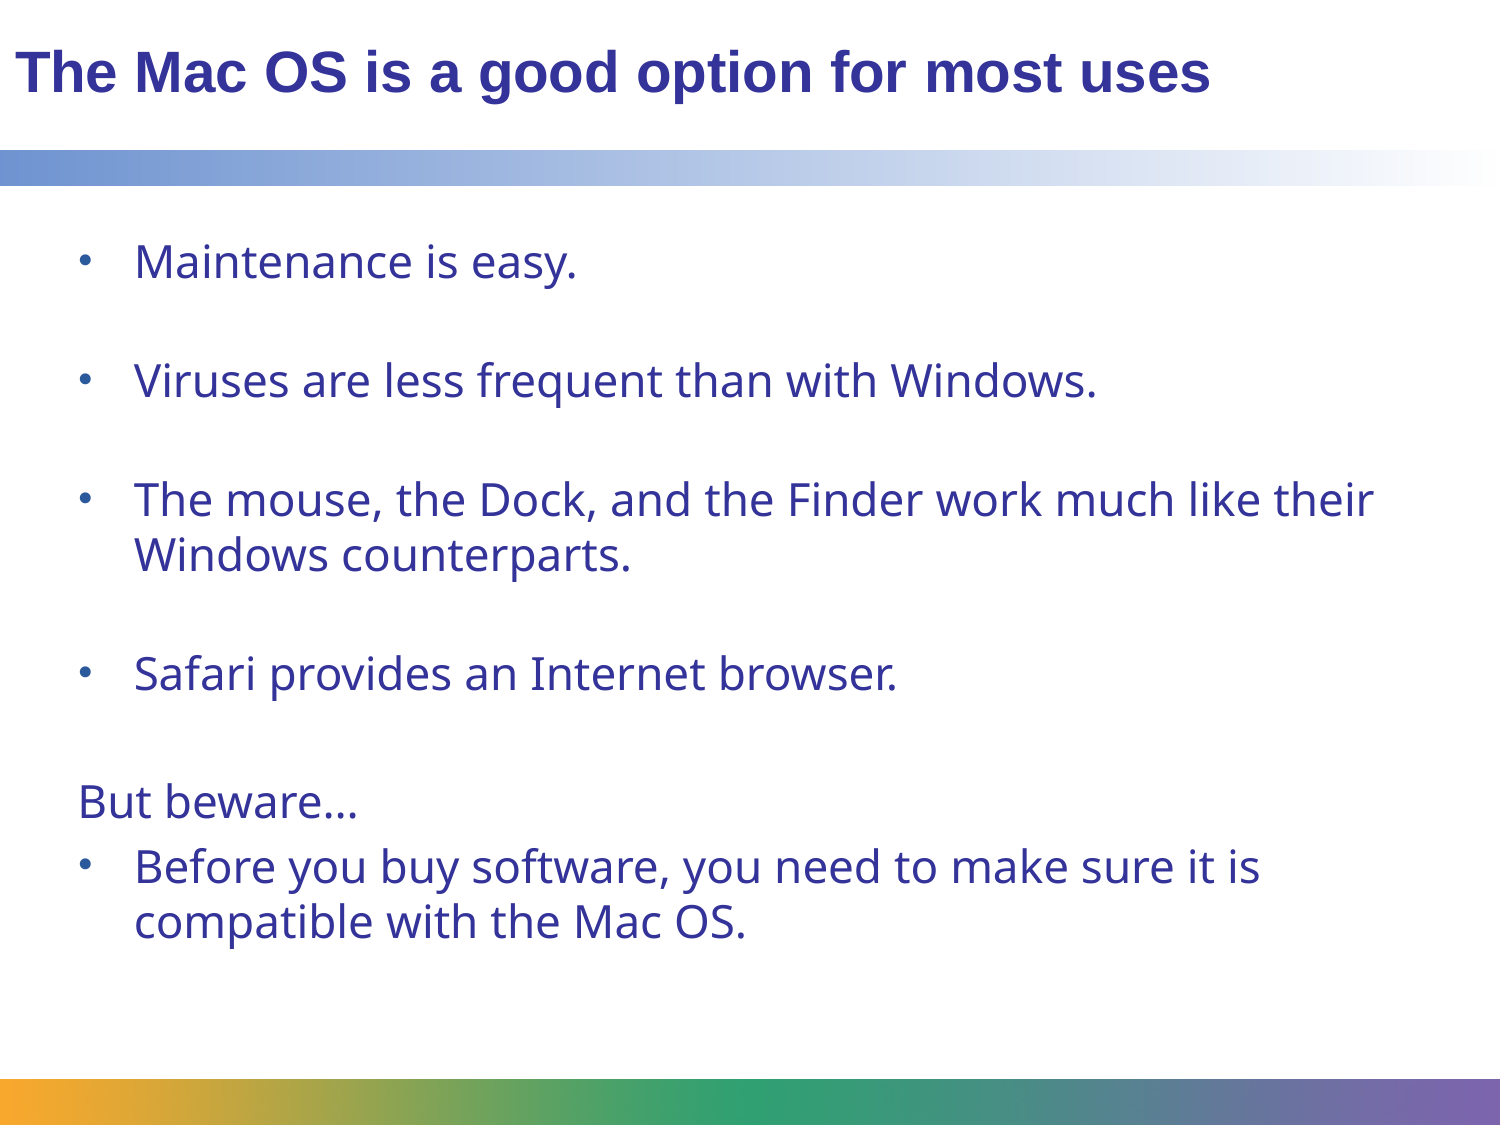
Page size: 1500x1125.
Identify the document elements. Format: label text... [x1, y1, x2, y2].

list Maintenance is easy. Viruses are less frequent than with Windows. The mouse, the Dock, and the Finder work much like their Windows counterparts. Safari provides an Internet browser. But beware… Before you buy software, you need to make sure it is compatible with the Mac OS. [62, 224, 1438, 1013]
title The Mac OS is a good option for most uses [0, 0, 1426, 138]
picture [0, 1079, 1500, 1125]
